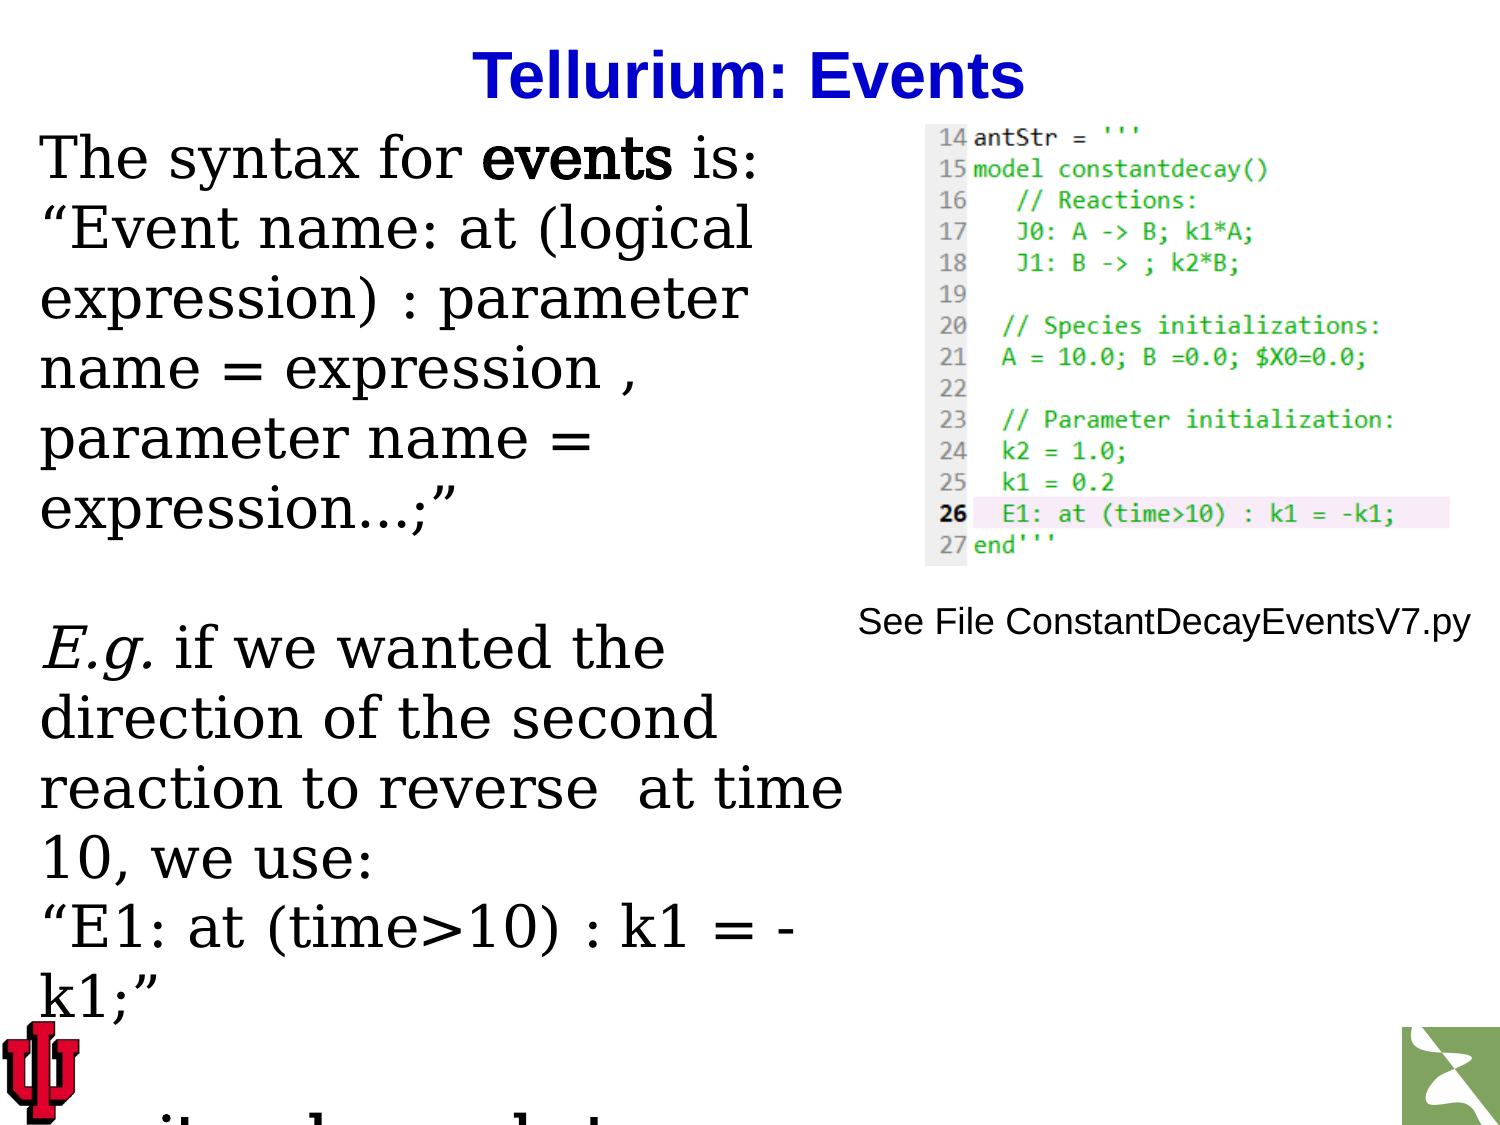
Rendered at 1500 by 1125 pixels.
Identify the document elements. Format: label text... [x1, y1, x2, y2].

picture [0, 1020, 80, 1125]
picture [925, 124, 1450, 566]
text_box [0, 556, 1500, 663]
picture [1402, 1027, 1500, 1125]
title Tellurium: Events [0, 19, 1500, 112]
text_box [0, 112, 1500, 478]
text_box See File ConstantDecayEventsV7.py [843, 589, 1500, 650]
